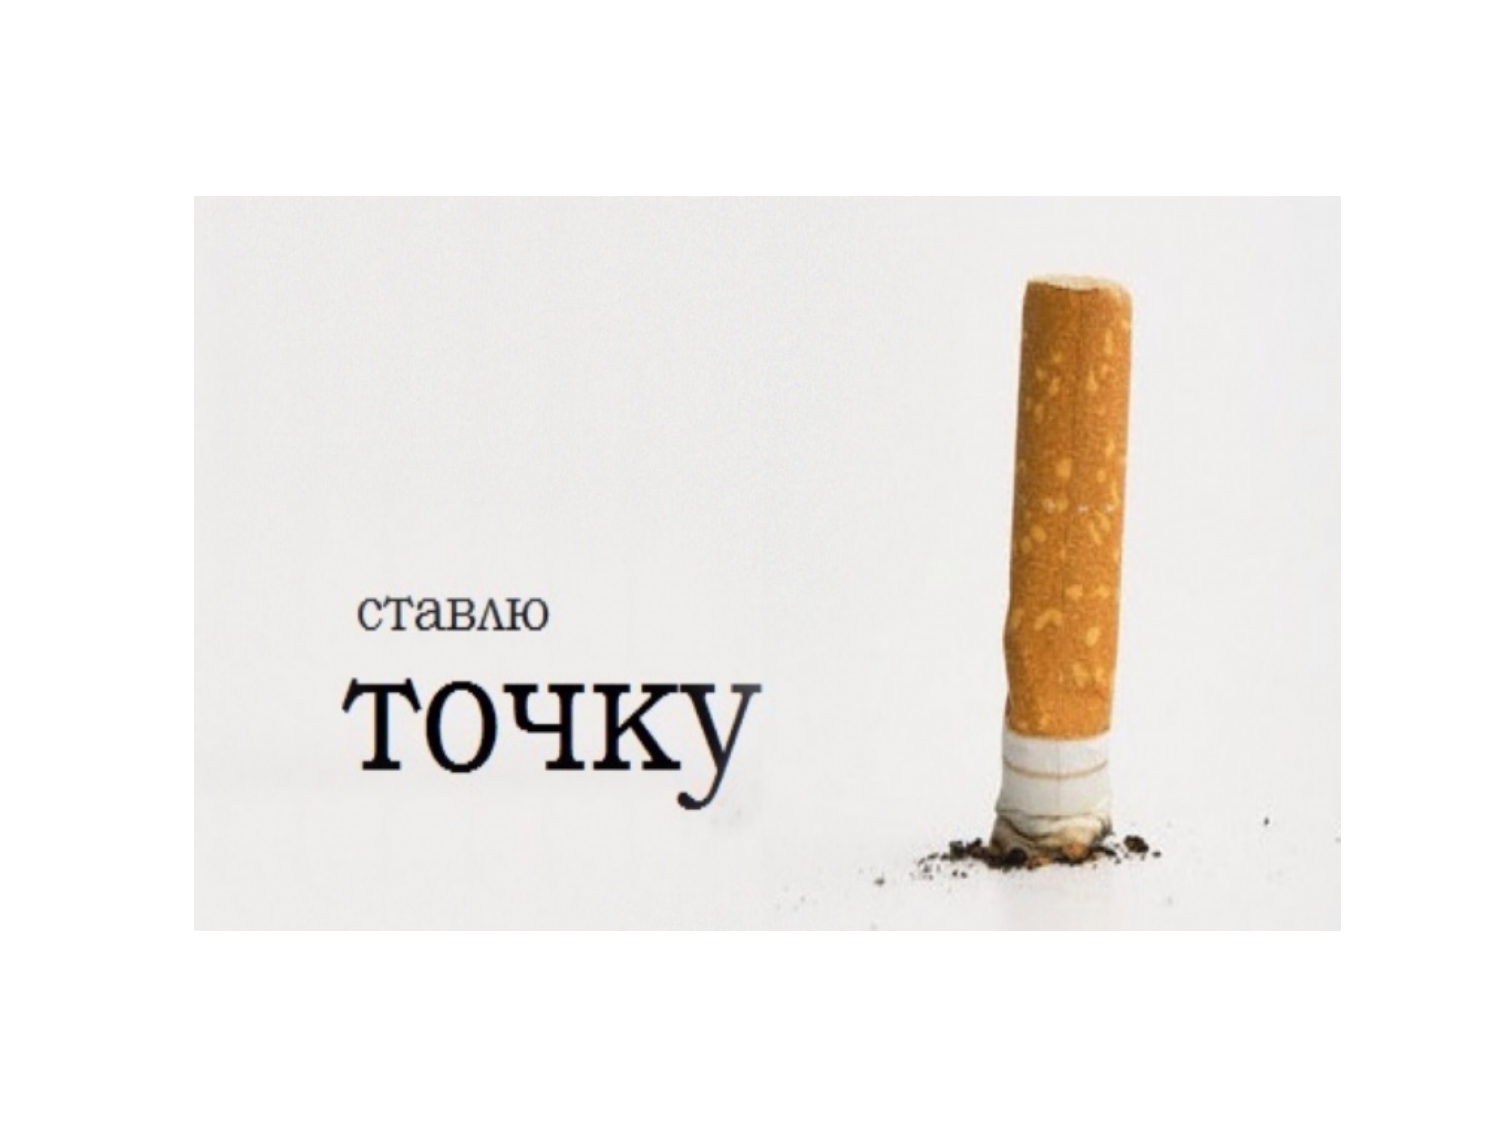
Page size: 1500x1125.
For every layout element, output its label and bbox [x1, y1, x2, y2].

list [194, 195, 1341, 931]
